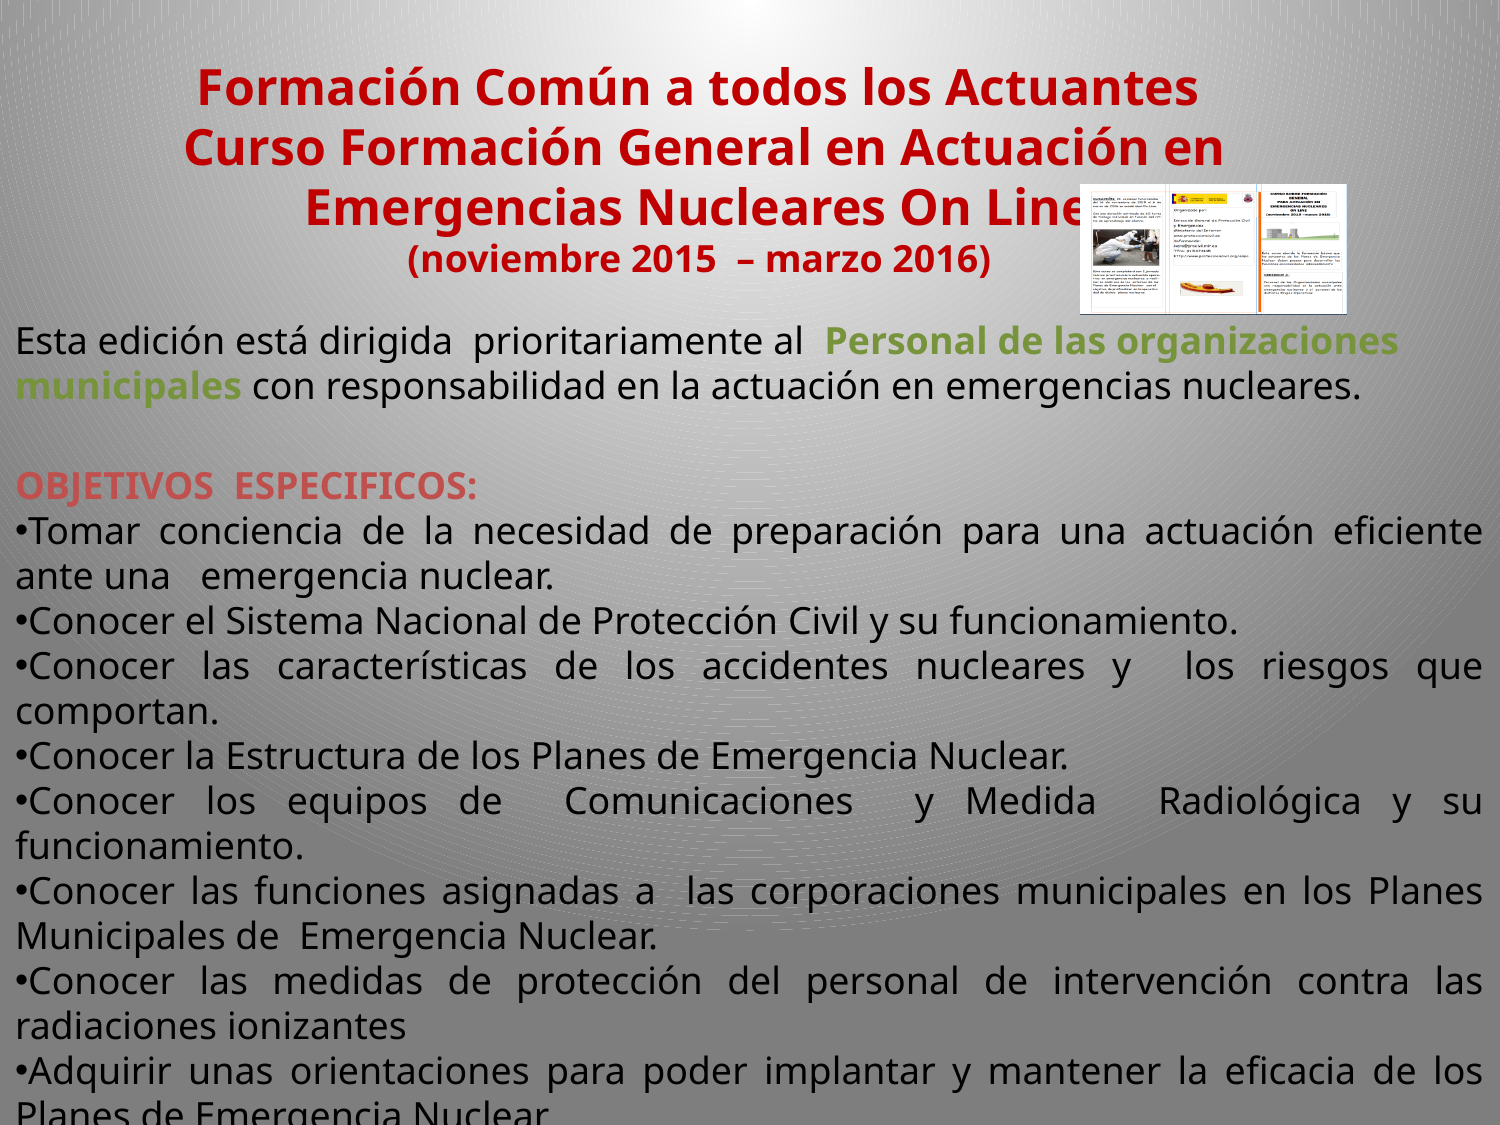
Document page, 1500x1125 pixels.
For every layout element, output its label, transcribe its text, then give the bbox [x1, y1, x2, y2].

title Formación Común a todos los Actuantes Curso Formación General en Actuación en Emergencias Nucleares On Line (noviembre 2015 – marzo 2016) [29, 0, 1380, 166]
picture [1080, 184, 1347, 315]
text_box Esta edición está dirigida prioritariamente al Personal de las organizaciones municipales con responsabilidad en la actuación en emergencias nucleares. [0, 219, 1430, 415]
list OBJETIVOS ESPECIFICOS: Tomar conciencia de la necesidad de preparación para una actuación eficiente ante una emergencia nuclear. Conocer el Sistema Nacional de Protección Civil y su funcionamiento. Conocer las características de los accidentes nucleares y los riesgos que comportan. Conocer la Estructura de los Planes de Emergencia Nuclear. Conocer los equipos de Comunicaciones y Medida Radiológica y su funcionamiento. Conocer las funciones asignadas a las corporaciones municipales en los Planes Municipales de Emergencia Nuclear. Conocer las medidas de protección del personal de intervención contra las radiaciones ionizantes Adquirir unas orientaciones para poder implantar y mantener la eficacia de los Planes de Emergencia Nuclear [0, 314, 1500, 1125]
